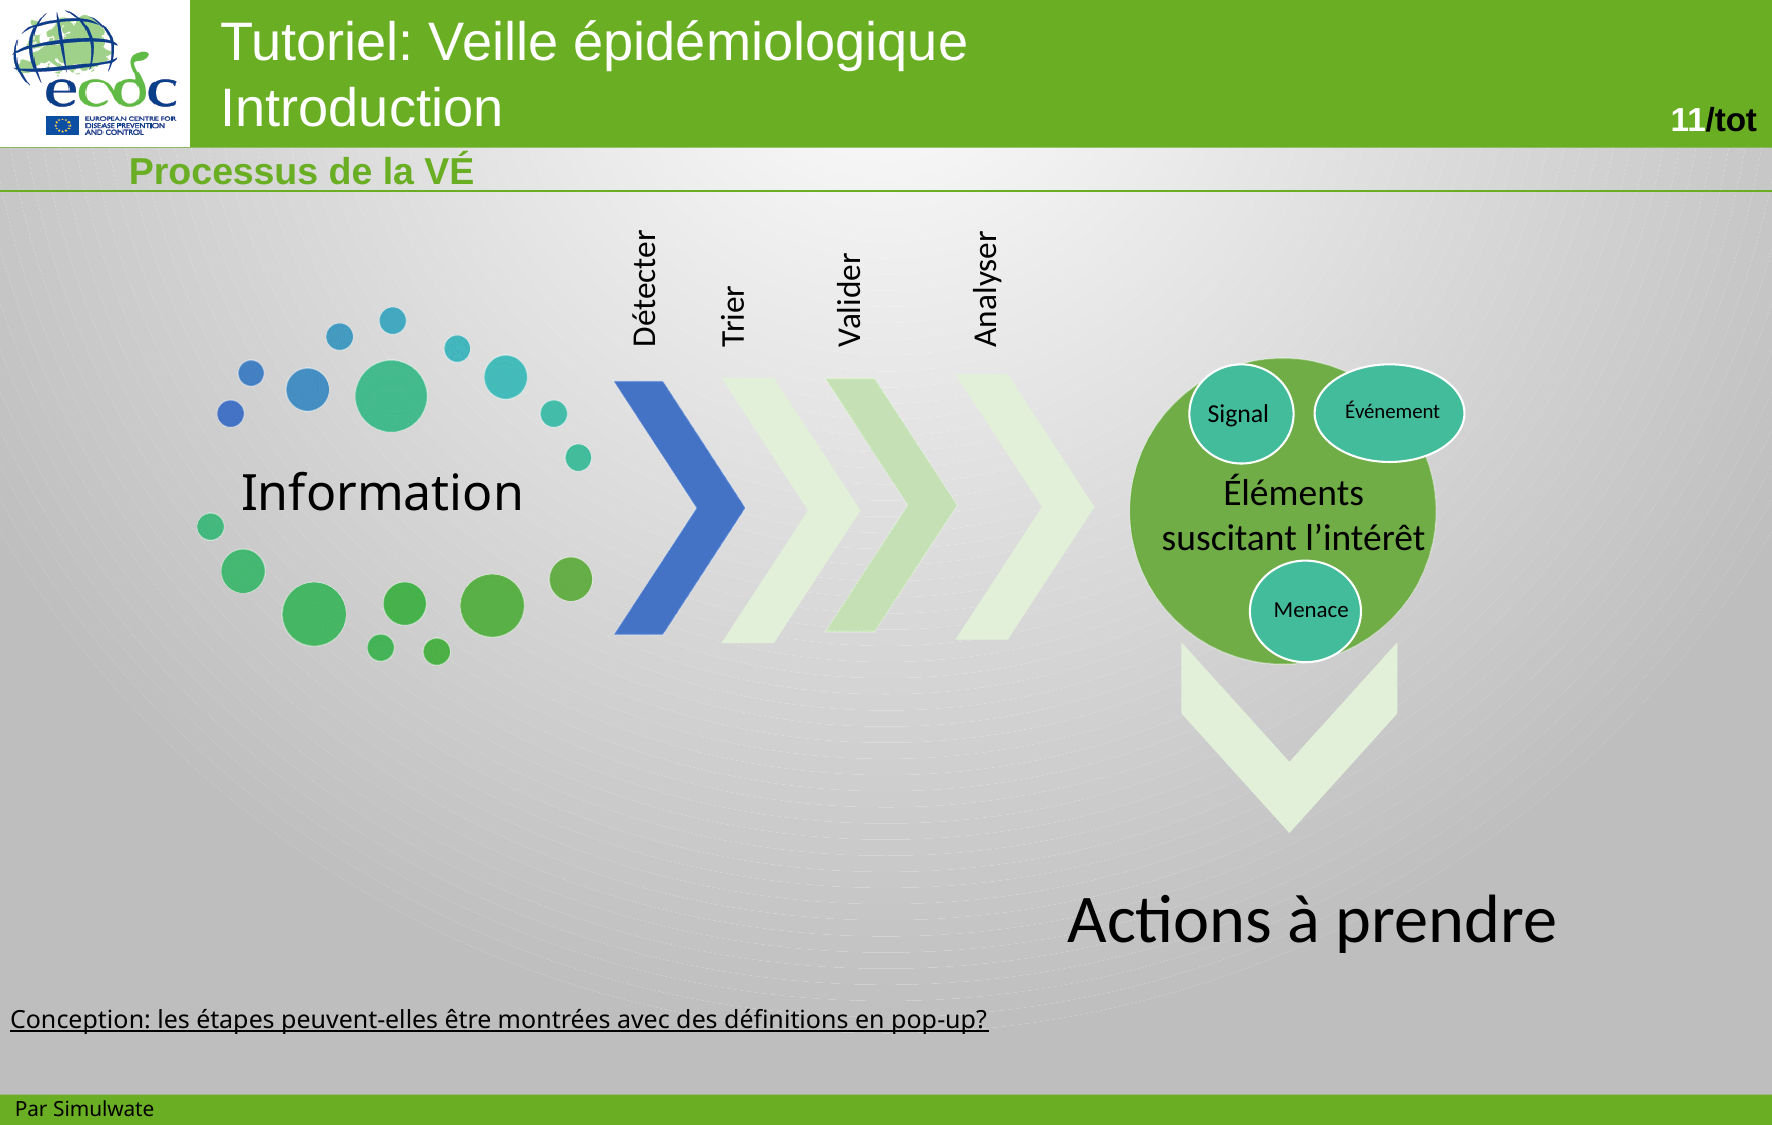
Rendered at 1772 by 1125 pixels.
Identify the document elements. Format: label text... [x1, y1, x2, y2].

text_box Détecter [614, 192, 686, 303]
text_box Conception: les étapes peuvent-elles être montrées avec des définitions en pop-up? [0, 999, 1004, 1042]
text_box Actions à prendre [1048, 850, 1577, 980]
picture [194, 304, 1543, 872]
text_box Trier [703, 241, 774, 303]
text_box Valider [819, 227, 891, 303]
picture [0, 0, 190, 147]
text_box Processus de la VÉ [114, 144, 727, 201]
text_box Analyser [959, 112, 1011, 303]
